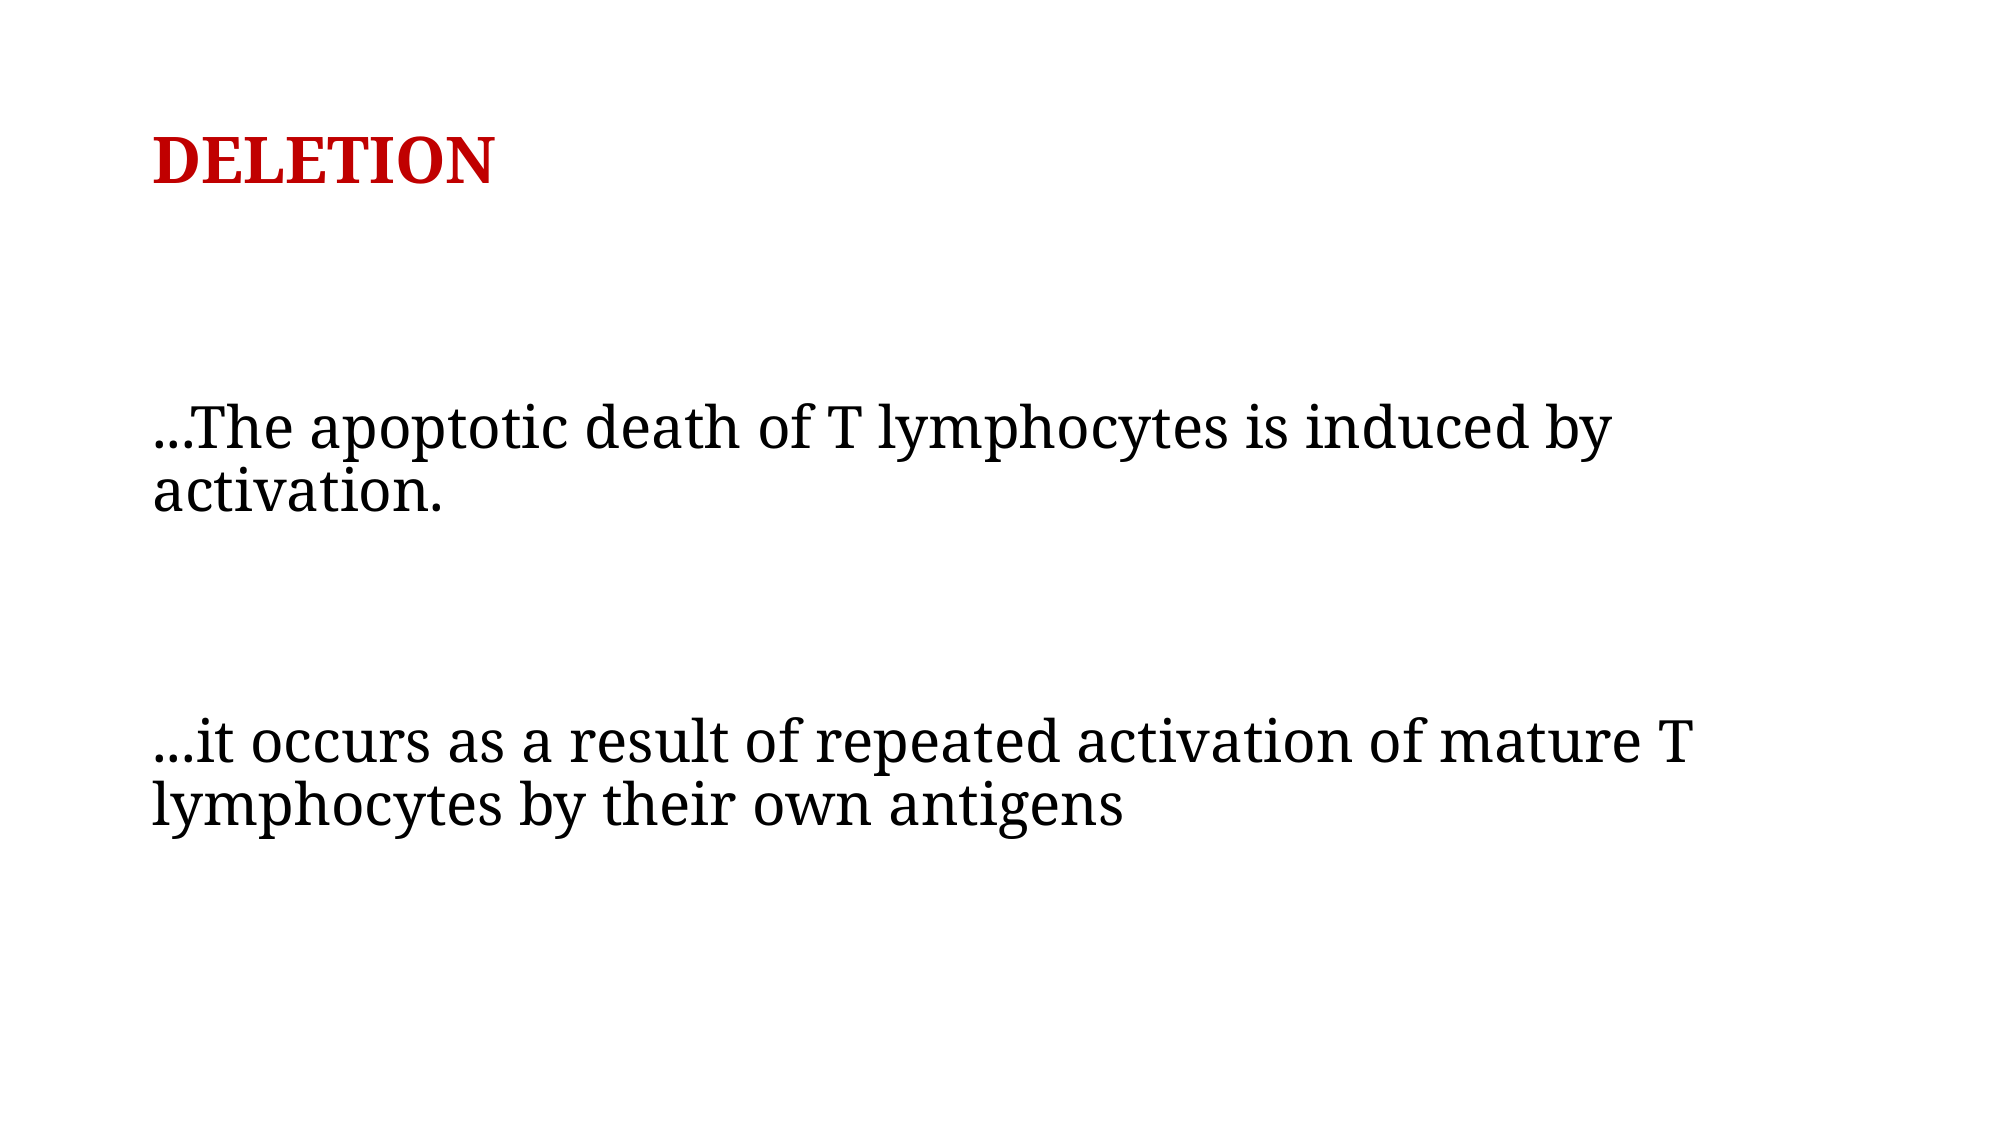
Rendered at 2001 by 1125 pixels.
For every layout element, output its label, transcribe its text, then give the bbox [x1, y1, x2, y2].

title DELETION [137, 111, 1863, 299]
list ...The apoptotic death of T lymphocytes is induced by activation. ...it occurs as a result of repeated activation of mature T lymphocytes by their own antigens [137, 299, 1863, 1014]
